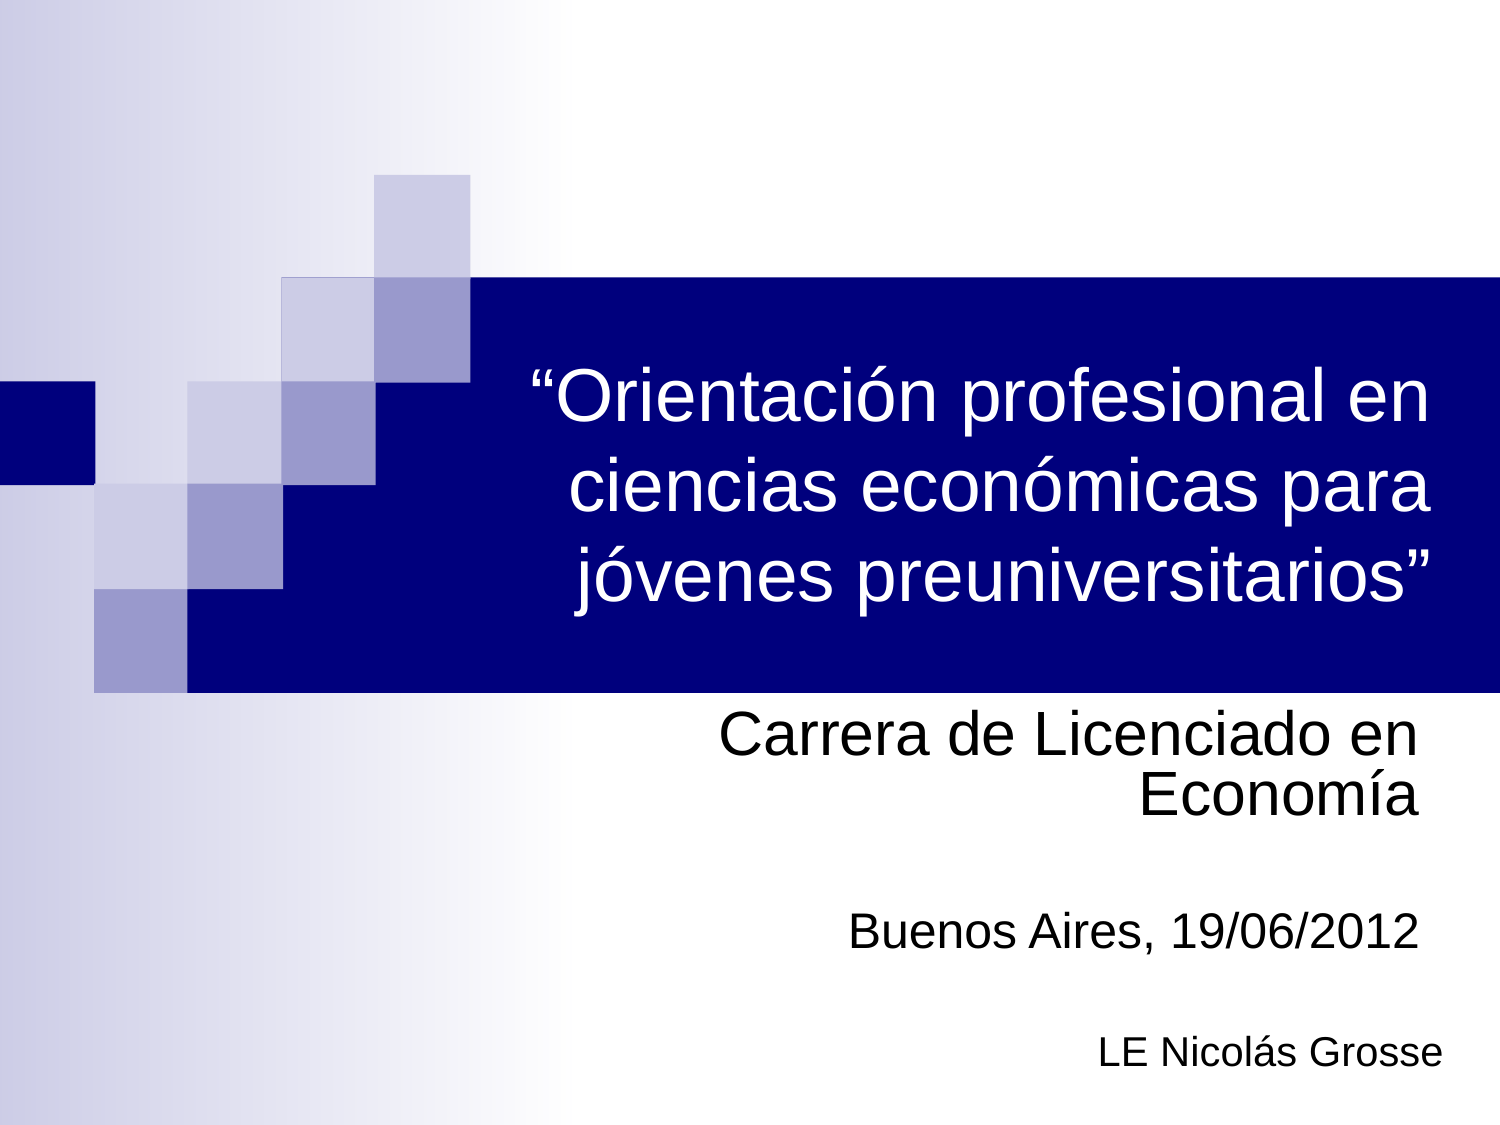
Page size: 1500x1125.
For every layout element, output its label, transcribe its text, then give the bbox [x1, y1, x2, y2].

text_box LE Nicolás Grosse [512, 1023, 1459, 1099]
title “Orientación profesional en ciencias económicas para jóvenes preuniversitarios” [487, 299, 1448, 663]
subtitle Carrera de Licenciado en Economía Buenos Aires, 19/06/2012 [487, 699, 1436, 988]
